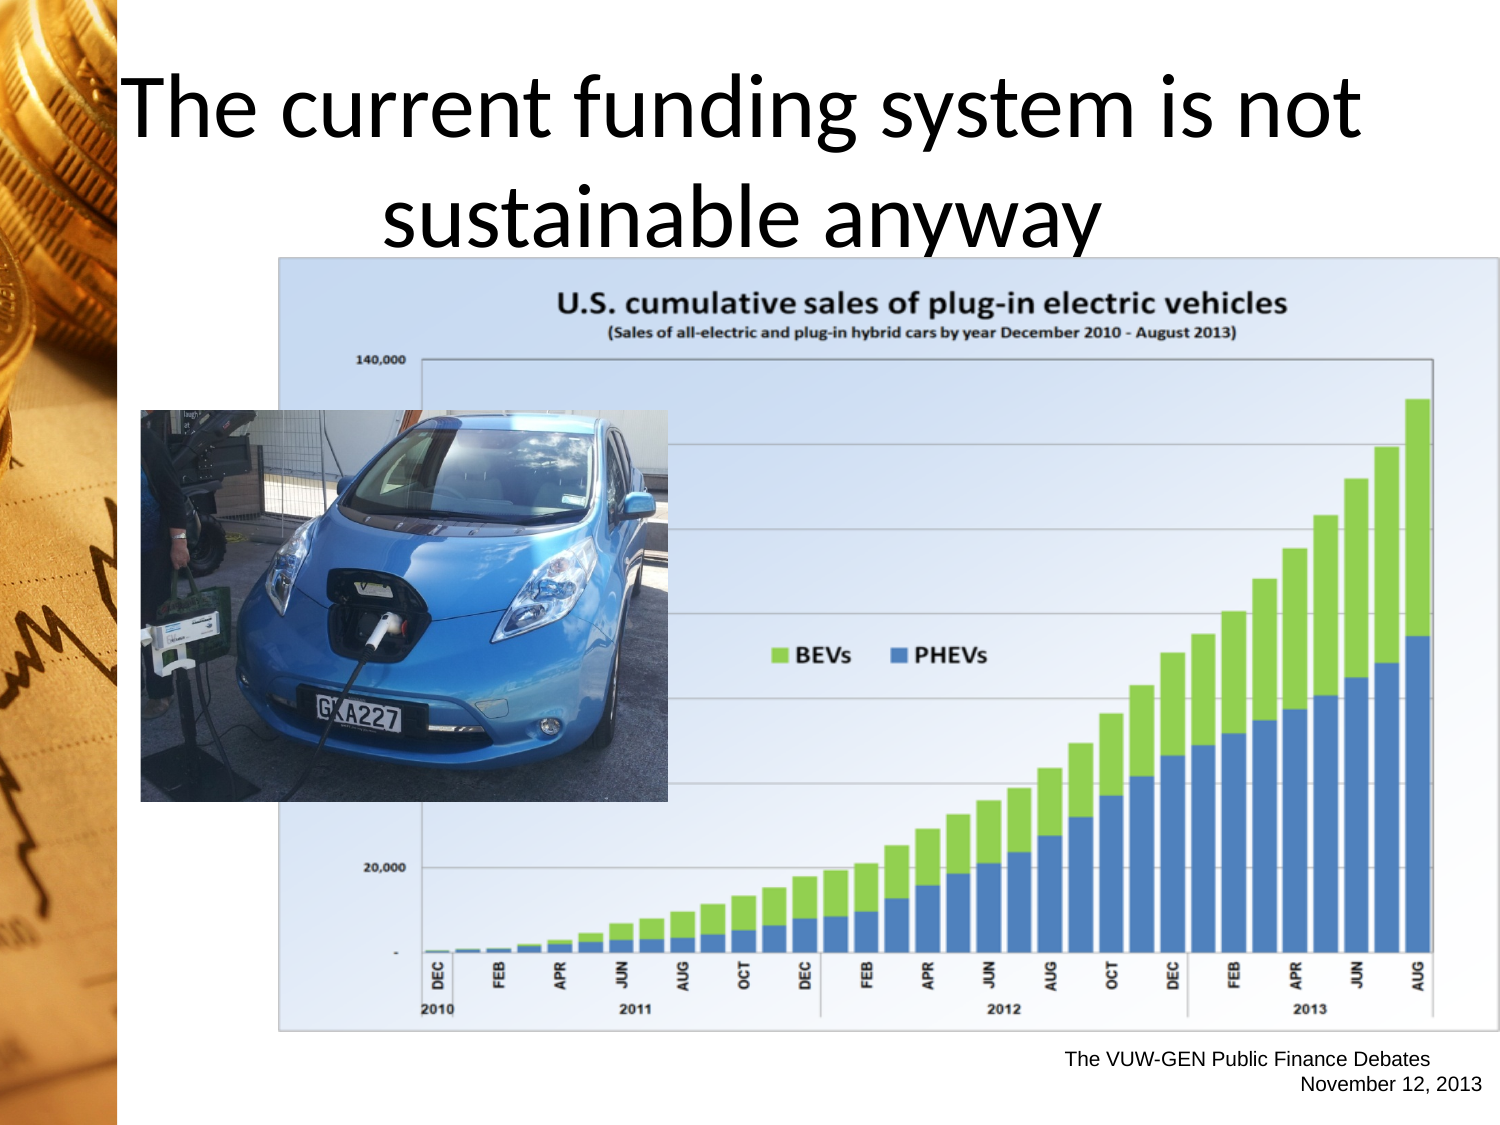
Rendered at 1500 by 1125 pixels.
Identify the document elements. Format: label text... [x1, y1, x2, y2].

text_box The VUW-GEN Public Finance Debates November 12, 2013 [667, 1040, 1498, 1106]
title The current funding system is not sustainable anyway [121, 35, 1381, 277]
picture [0, 0, 118, 1125]
picture [140, 257, 1500, 1032]
